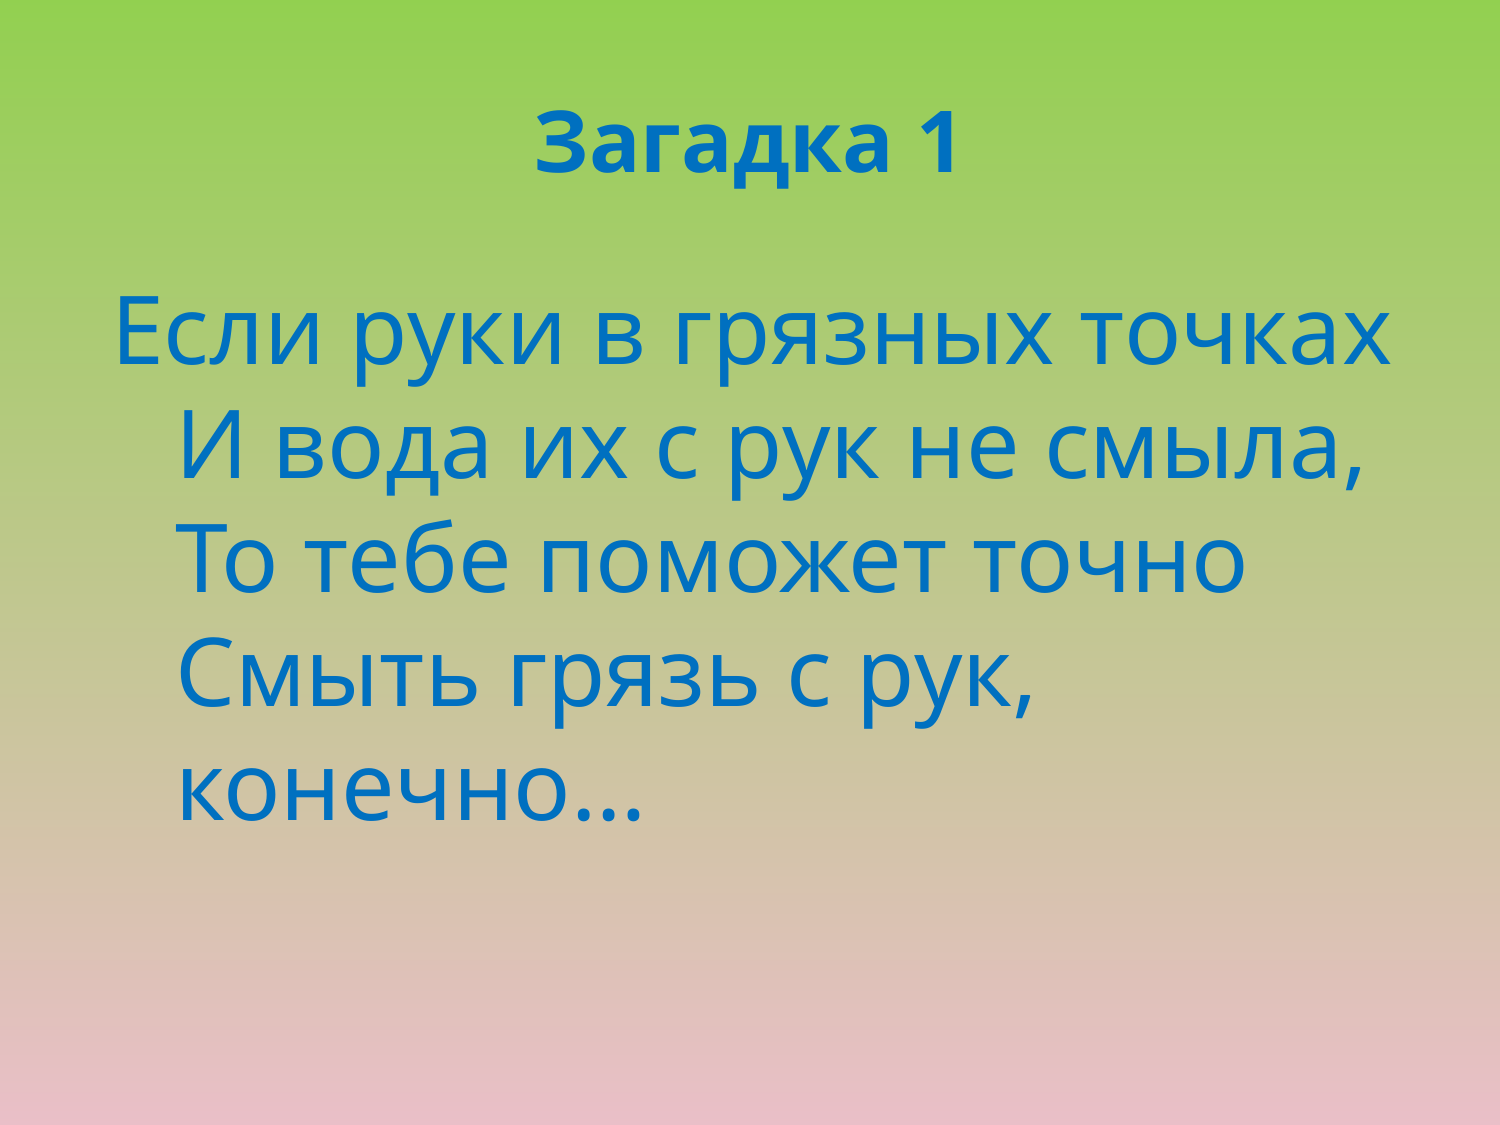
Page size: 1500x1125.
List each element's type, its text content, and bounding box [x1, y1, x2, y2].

title Загадка 1 [75, 45, 1425, 233]
list Если руки в грязных точках И вода их с рук не смыла, То тебе поможет точно Смыть грязь с рук, конечно… [75, 262, 1425, 1035]
